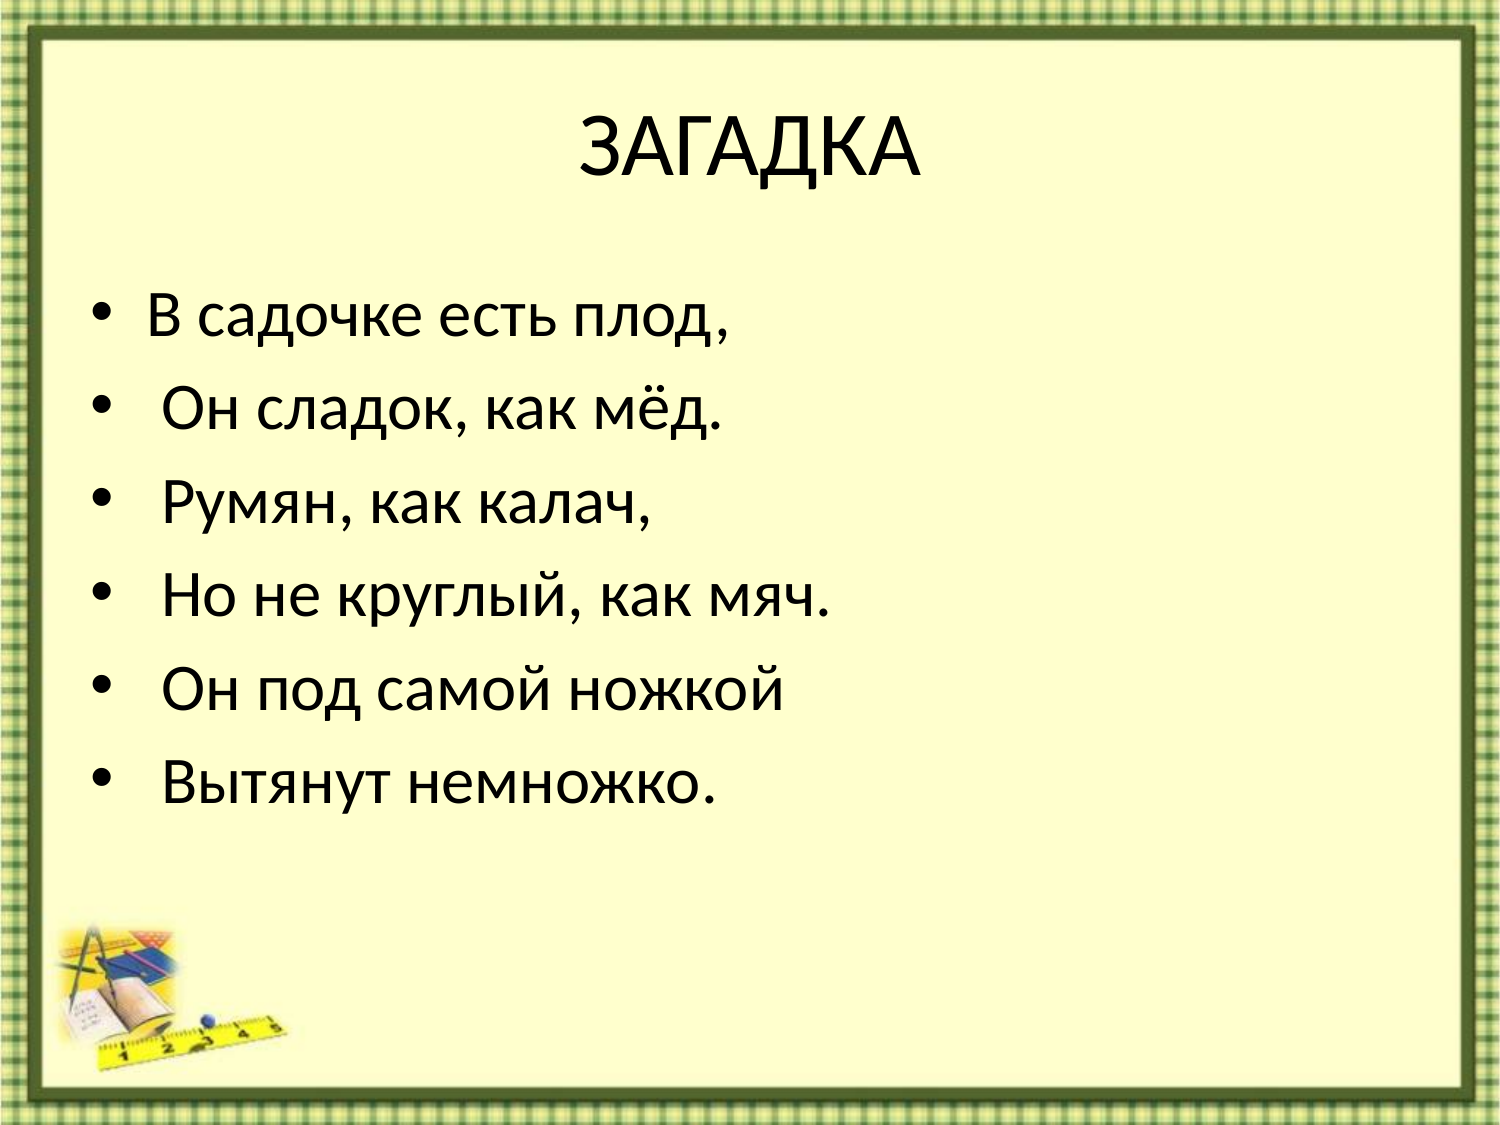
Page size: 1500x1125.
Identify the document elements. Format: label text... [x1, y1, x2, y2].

list В садочке есть плод, Он сладок, как мёд. Румян, как калач, Но не круглый, как мяч. Он под самой ножкой Вытянут немножко. [75, 262, 1425, 1005]
picture [0, 0, 1500, 1125]
title ЗАГАДКА [75, 45, 1425, 233]
